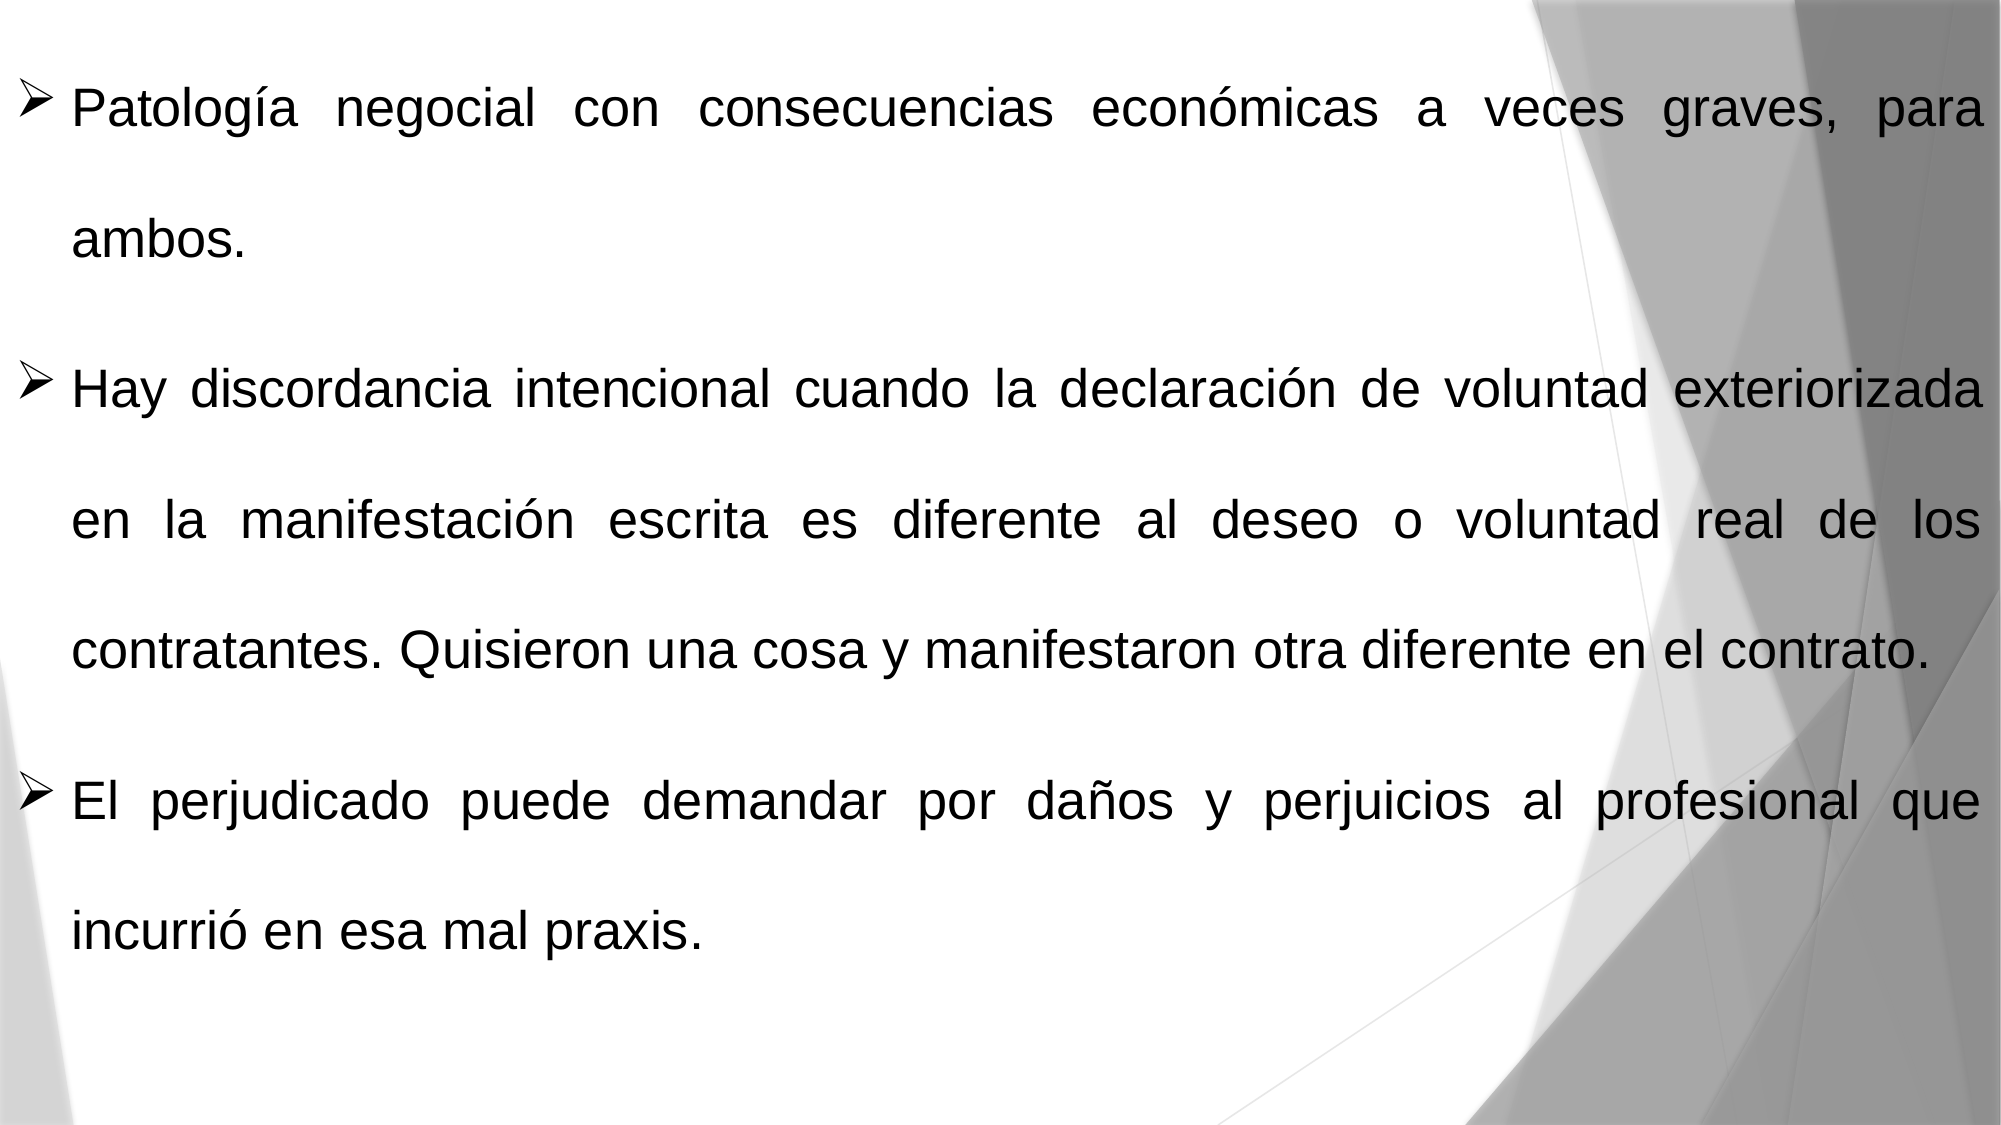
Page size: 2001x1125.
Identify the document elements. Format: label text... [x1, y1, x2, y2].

list Patología negocial con consecuencias económicas a veces graves, para ambos. Hay discordancia intencional cuando la declaración de voluntad exteriorizada en la manifestación escrita es diferente al deseo o voluntad real de los contratantes. Quisieron una cosa y manifestaron otra diferente en el contrato. El perjudicado puede demandar por daños y perjuicios al profesional que incurrió en esa mal praxis. [0, 0, 2000, 1125]
